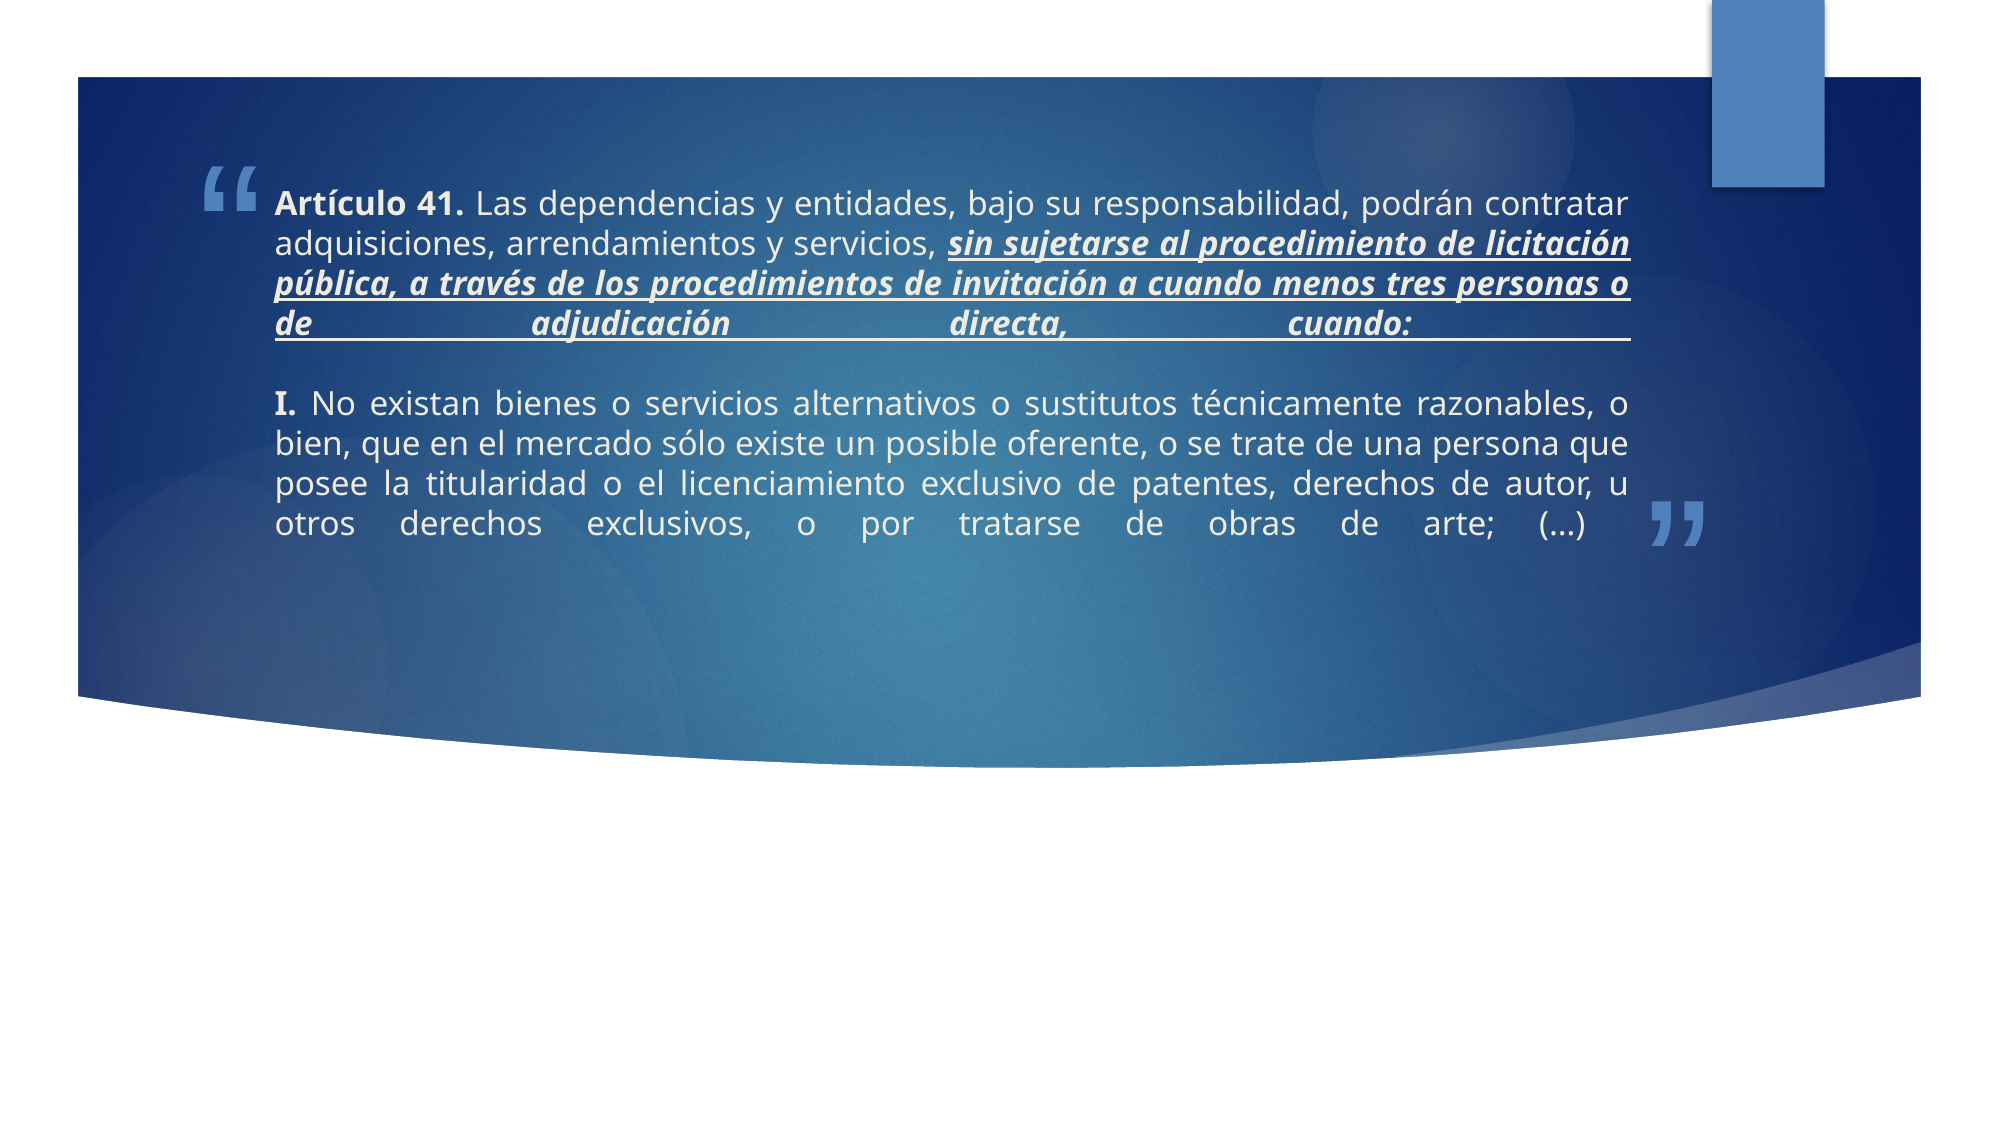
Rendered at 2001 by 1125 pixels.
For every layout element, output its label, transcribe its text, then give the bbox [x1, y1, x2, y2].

title Artículo 41. Las dependencias y entidades, bajo su responsabilidad, podrán contratar adquisiciones, arrendamientos y servicios, sin sujetarse al procedimiento de licitación pública, a través de los procedimientos de invitación a cuando menos tres personas o de adjudicación directa, cuando: I. No existan bienes o servicios alternativos o sustitutos técnicamente razonables, o bien, que en el mercado sólo existe un posible oferente, o se trate de una persona que posee la titularidad o el licenciamiento exclusivo de patentes, derechos de autor, u otros derechos exclusivos, o por tratarse de obras de arte; (…) [259, 160, 1647, 604]
